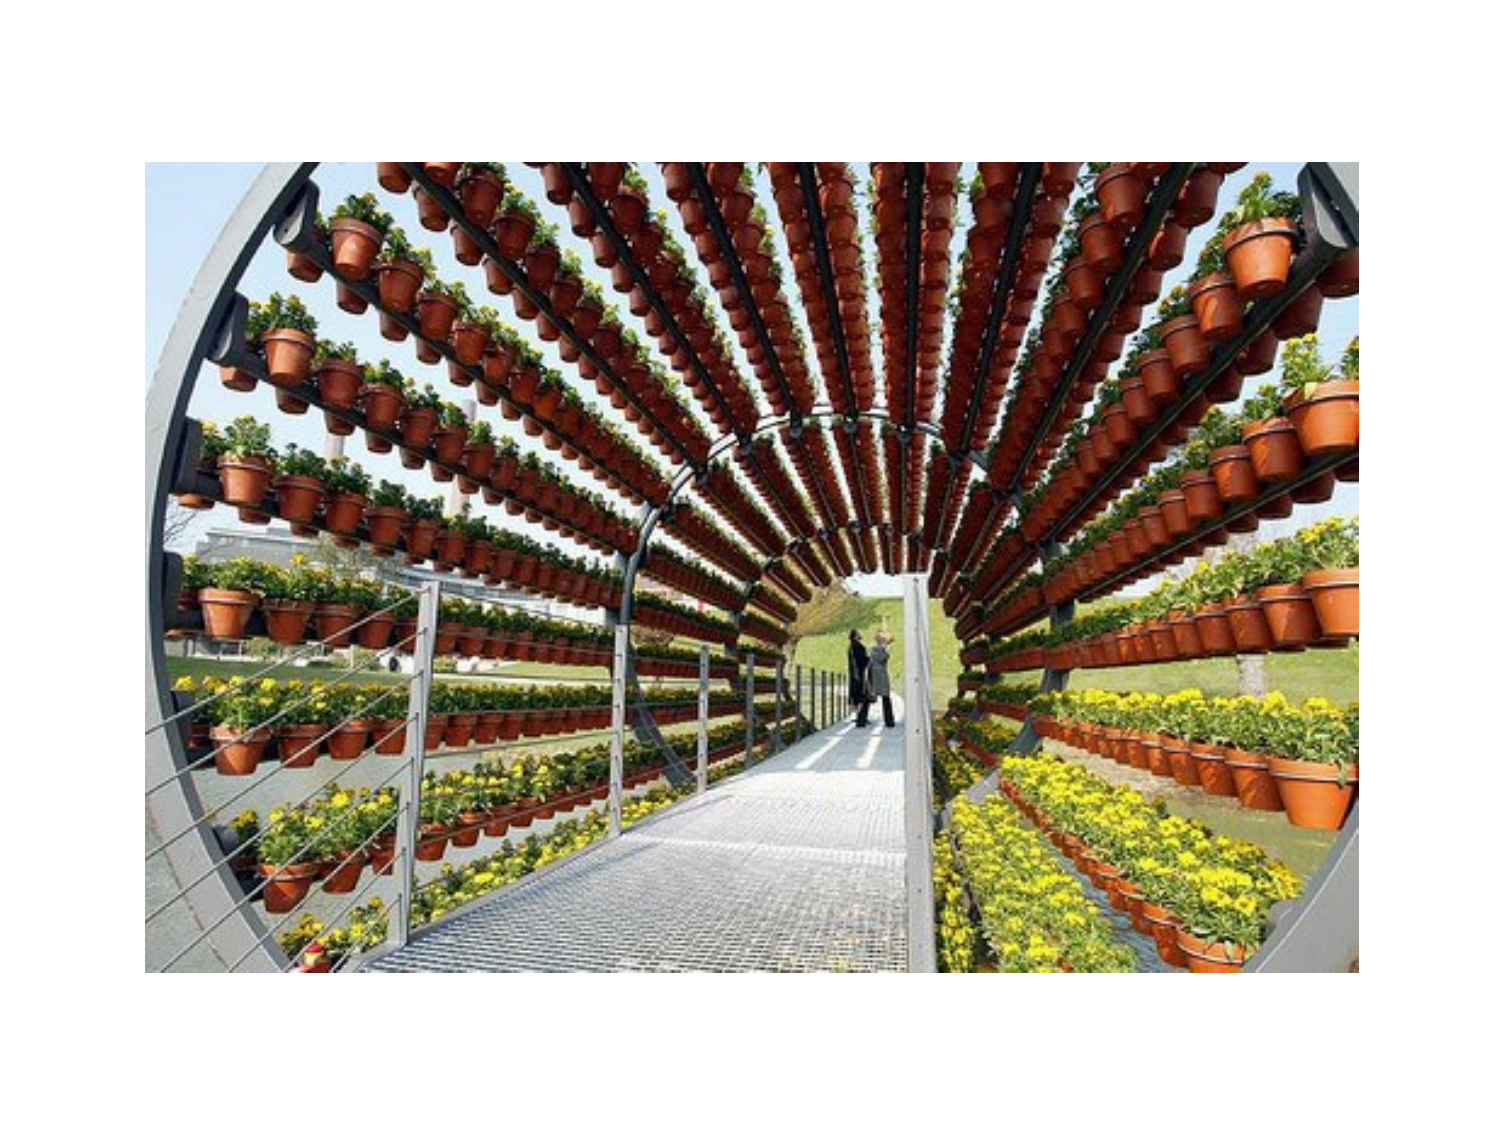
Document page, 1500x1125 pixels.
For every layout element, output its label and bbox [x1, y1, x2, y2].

picture [145, 162, 1359, 974]
